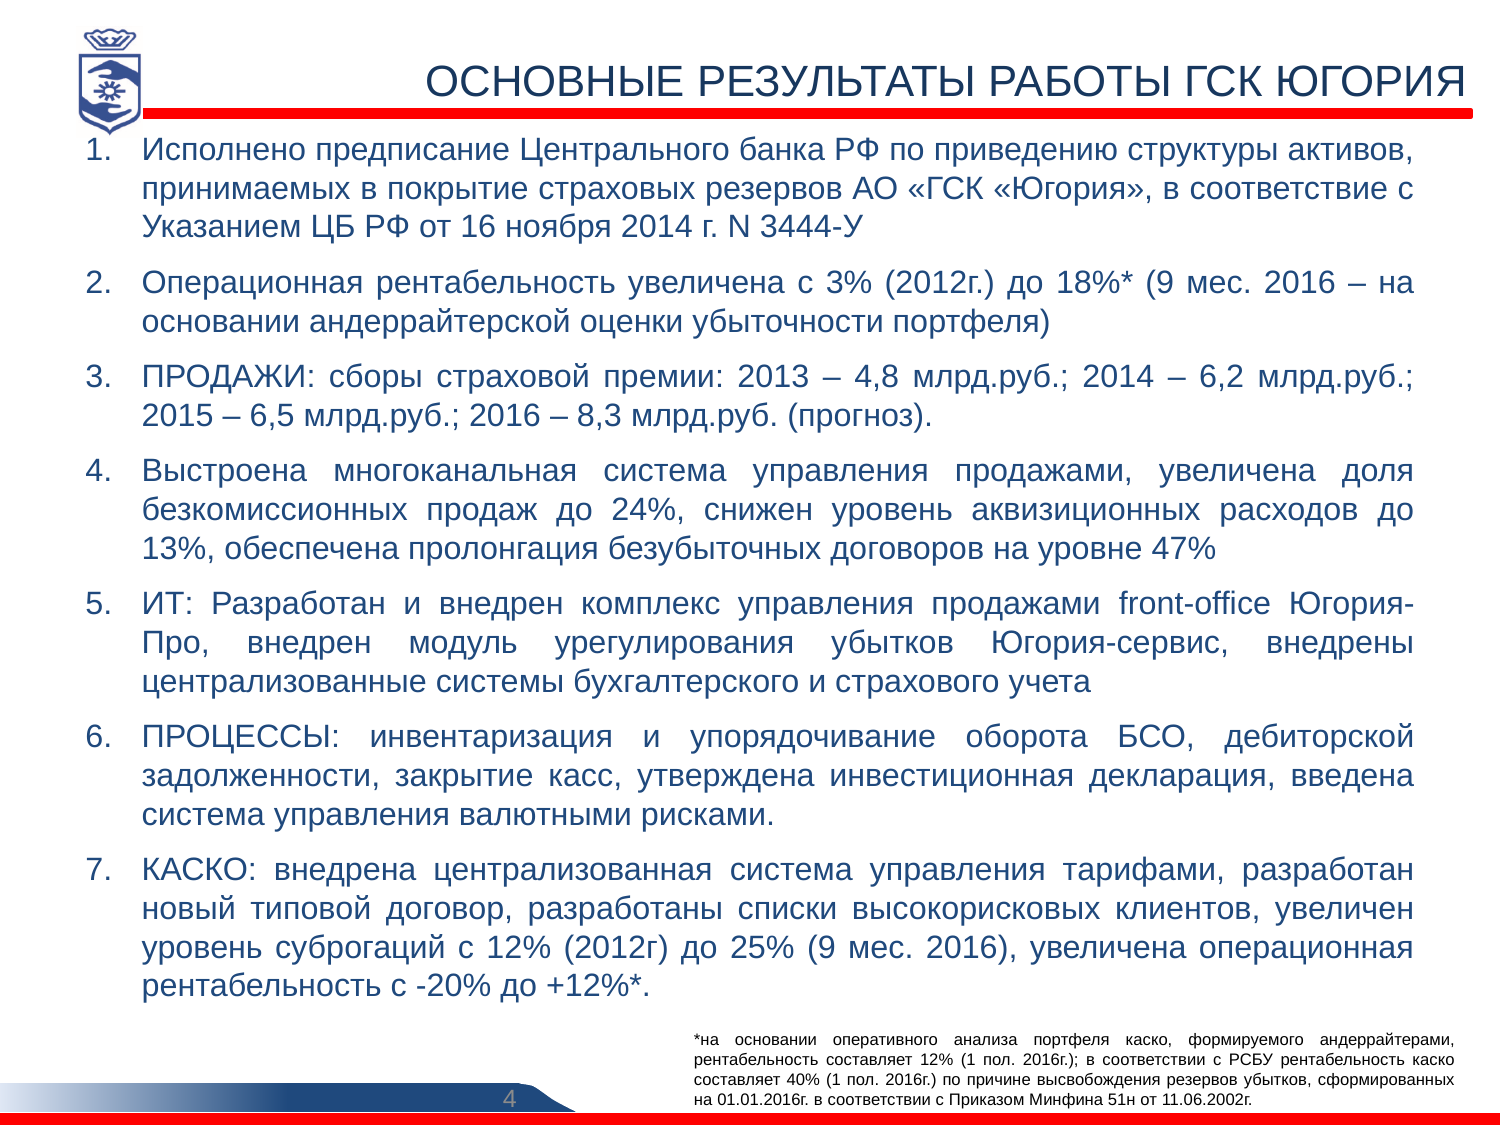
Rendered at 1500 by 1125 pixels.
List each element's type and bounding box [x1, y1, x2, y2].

text_box [0, 26, 1500, 1125]
